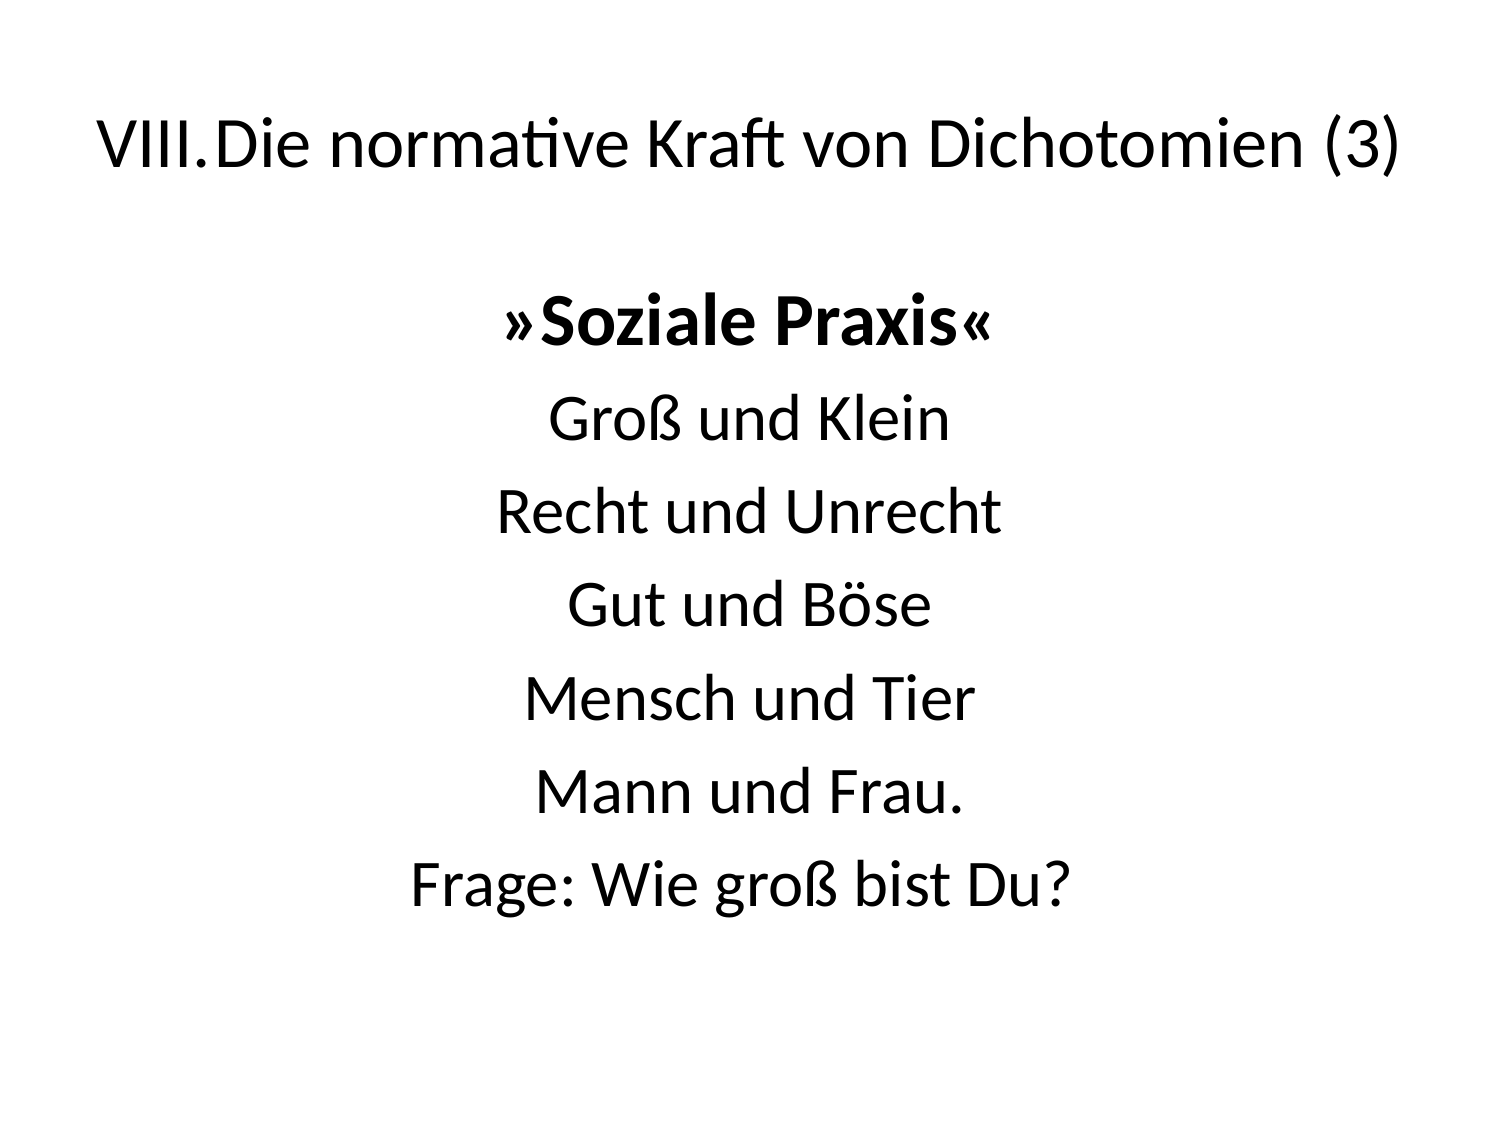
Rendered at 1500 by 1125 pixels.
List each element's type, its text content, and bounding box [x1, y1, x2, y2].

title VIII. Die normative Kraft von Dichotomien (3) [75, 45, 1425, 233]
list »Soziale Praxis« Groß und Klein Recht und Unrecht Gut und Böse Mensch und Tier Mann und Frau. Frage: Wie groß bist Du? [75, 262, 1425, 1005]
